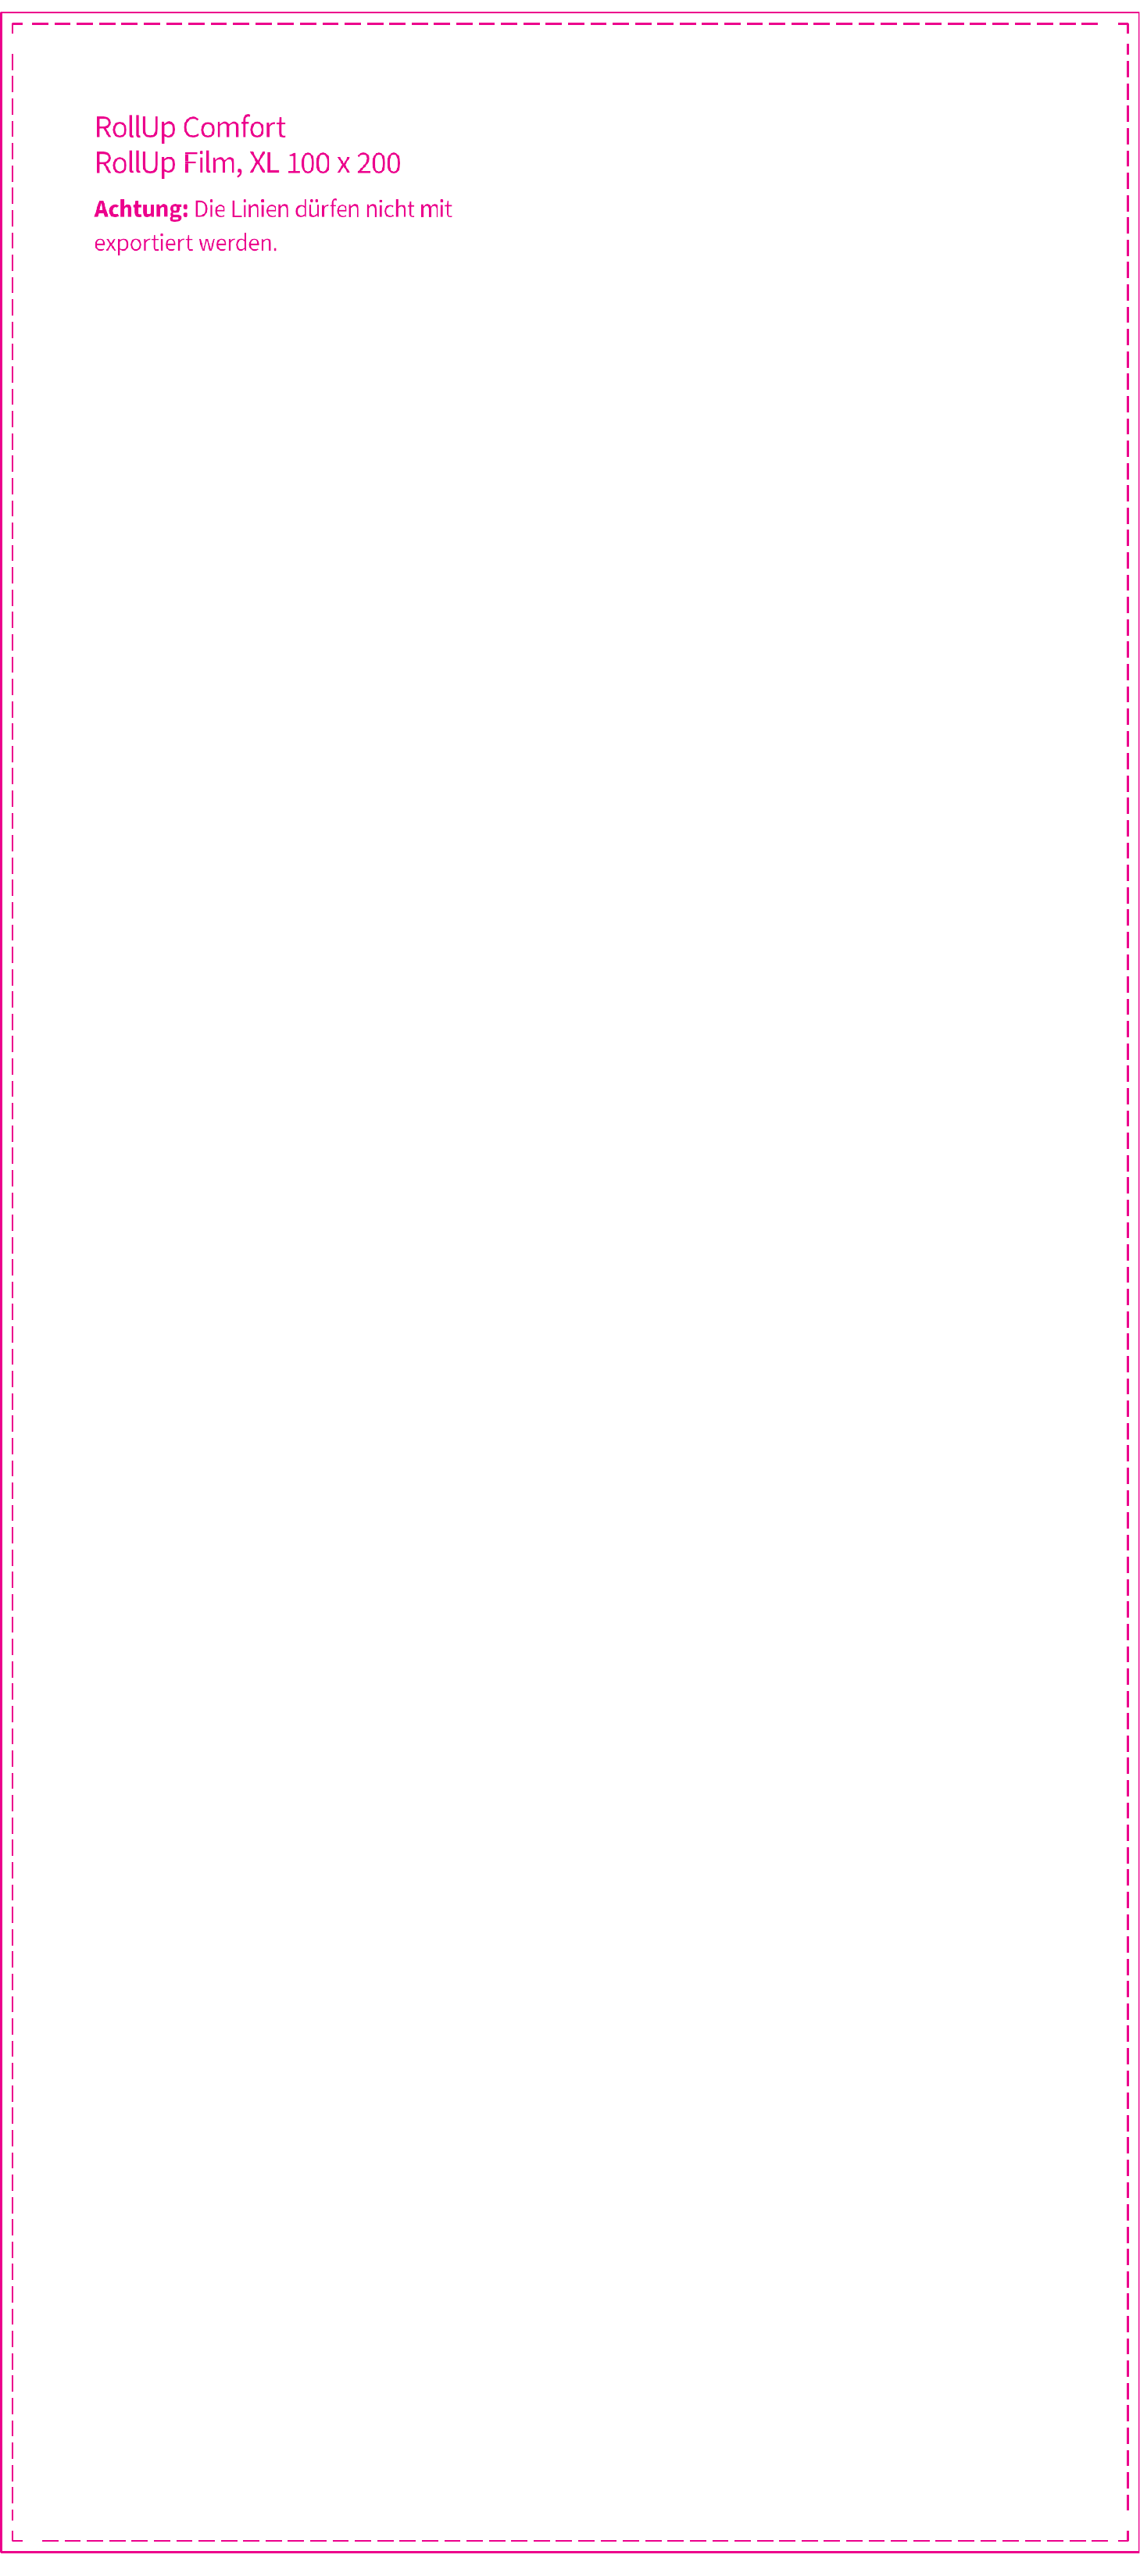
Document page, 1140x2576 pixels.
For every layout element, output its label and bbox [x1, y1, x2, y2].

picture [266, 117, 286, 137]
picture [295, 199, 306, 217]
picture [162, 121, 175, 144]
picture [316, 152, 330, 173]
picture [278, 204, 288, 217]
picture [248, 204, 259, 217]
picture [195, 199, 225, 217]
picture [97, 116, 127, 137]
picture [366, 204, 377, 217]
picture [97, 152, 127, 173]
picture [440, 199, 452, 217]
picture [309, 199, 319, 217]
picture [421, 204, 438, 217]
picture [387, 152, 400, 173]
picture [94, 199, 154, 217]
picture [261, 199, 277, 217]
picture [184, 116, 215, 137]
picture [162, 157, 175, 179]
picture [348, 204, 359, 217]
picture [95, 233, 277, 255]
picture [337, 157, 350, 173]
picture [142, 152, 158, 173]
picture [288, 152, 314, 173]
picture [142, 116, 158, 137]
picture [357, 152, 385, 173]
picture [249, 152, 266, 173]
picture [156, 204, 188, 222]
picture [185, 151, 203, 173]
picture [379, 199, 415, 217]
picture [213, 157, 234, 173]
picture [322, 198, 347, 217]
picture [232, 199, 246, 217]
picture [217, 114, 264, 137]
